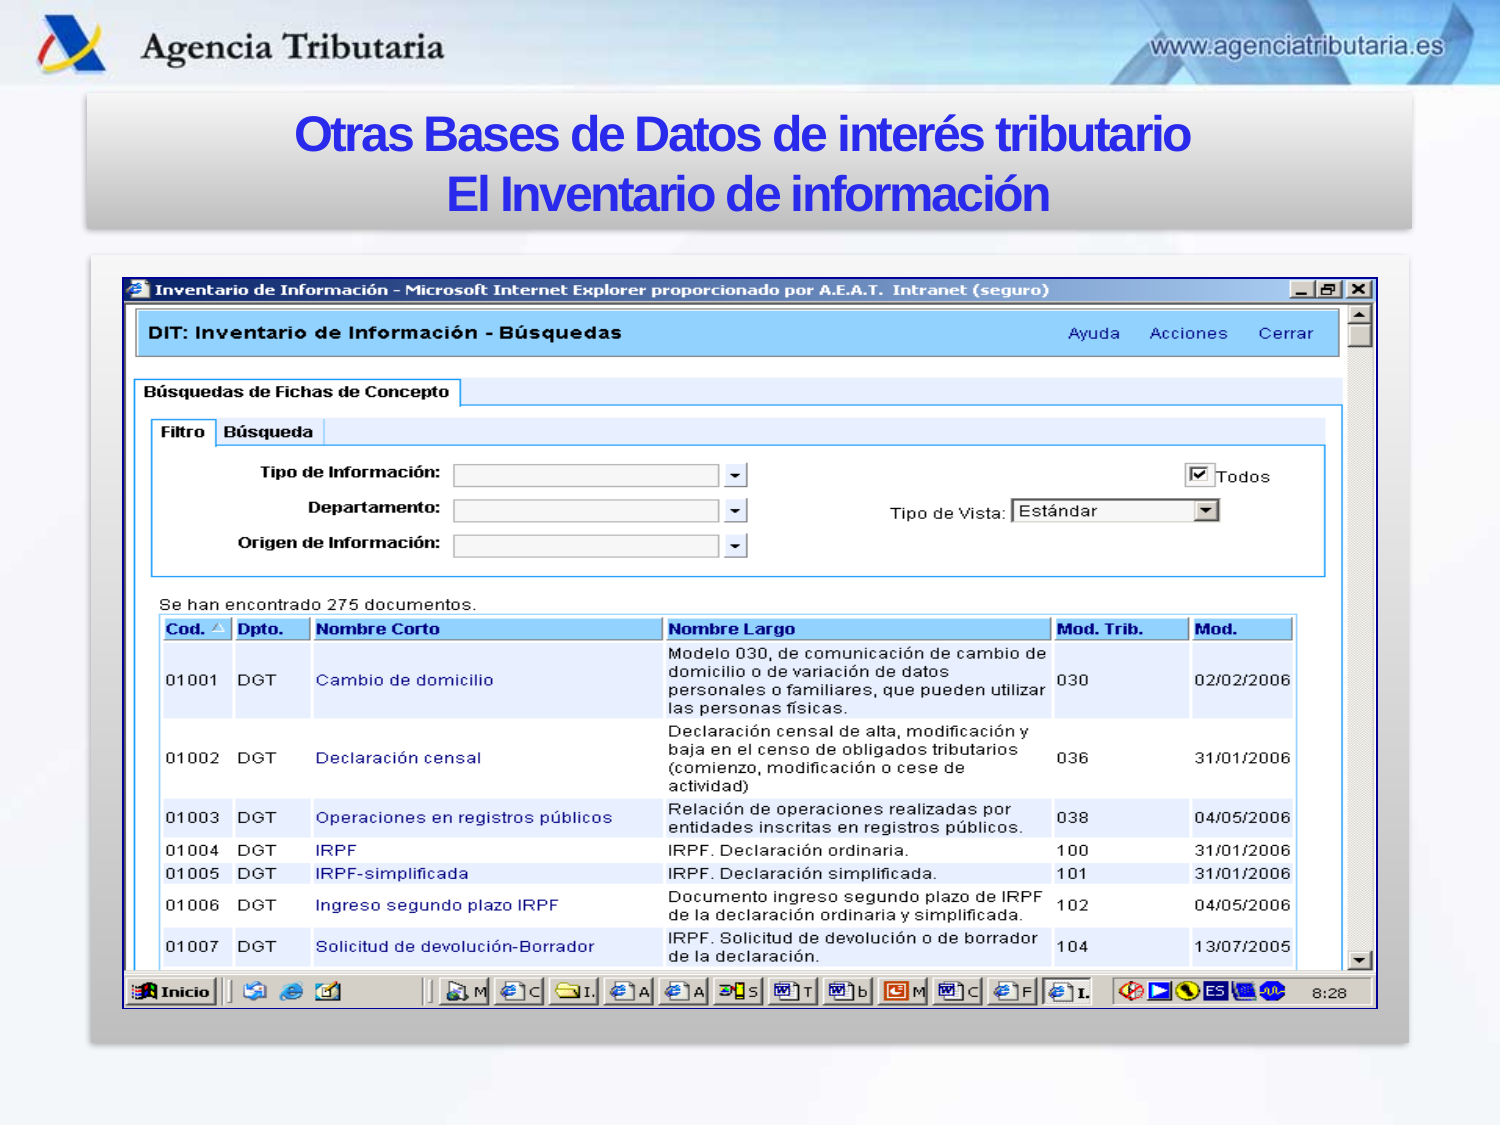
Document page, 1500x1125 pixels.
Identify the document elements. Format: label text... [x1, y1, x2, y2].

text_box Otras Bases de Datos de interés tributario El Inventario de información [87, 93, 1412, 229]
picture [0, 0, 1500, 1125]
text_box [91, 255, 1409, 1043]
